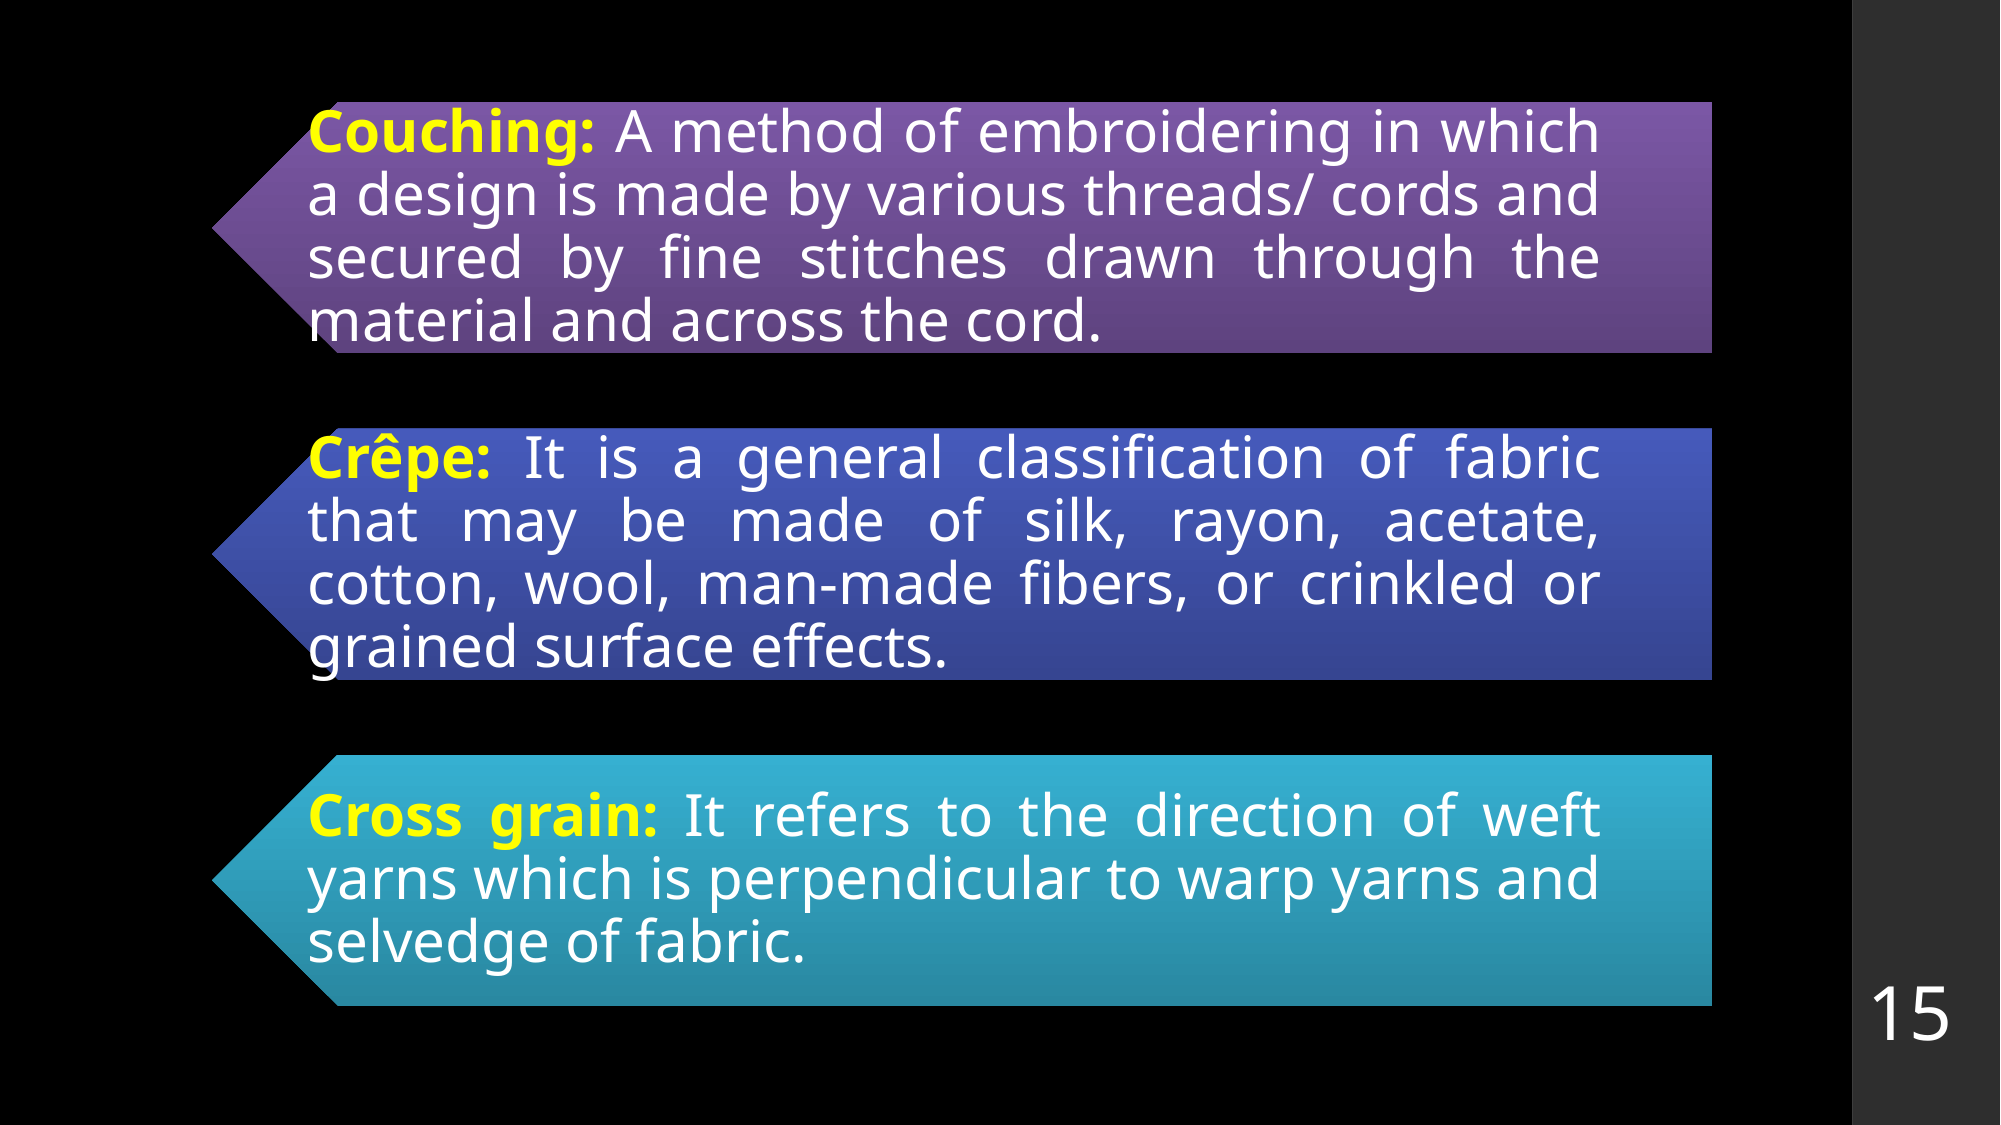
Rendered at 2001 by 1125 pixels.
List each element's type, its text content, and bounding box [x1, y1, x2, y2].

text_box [0, 101, 2000, 1007]
slide_number 15 [1862, 1018, 1955, 1057]
